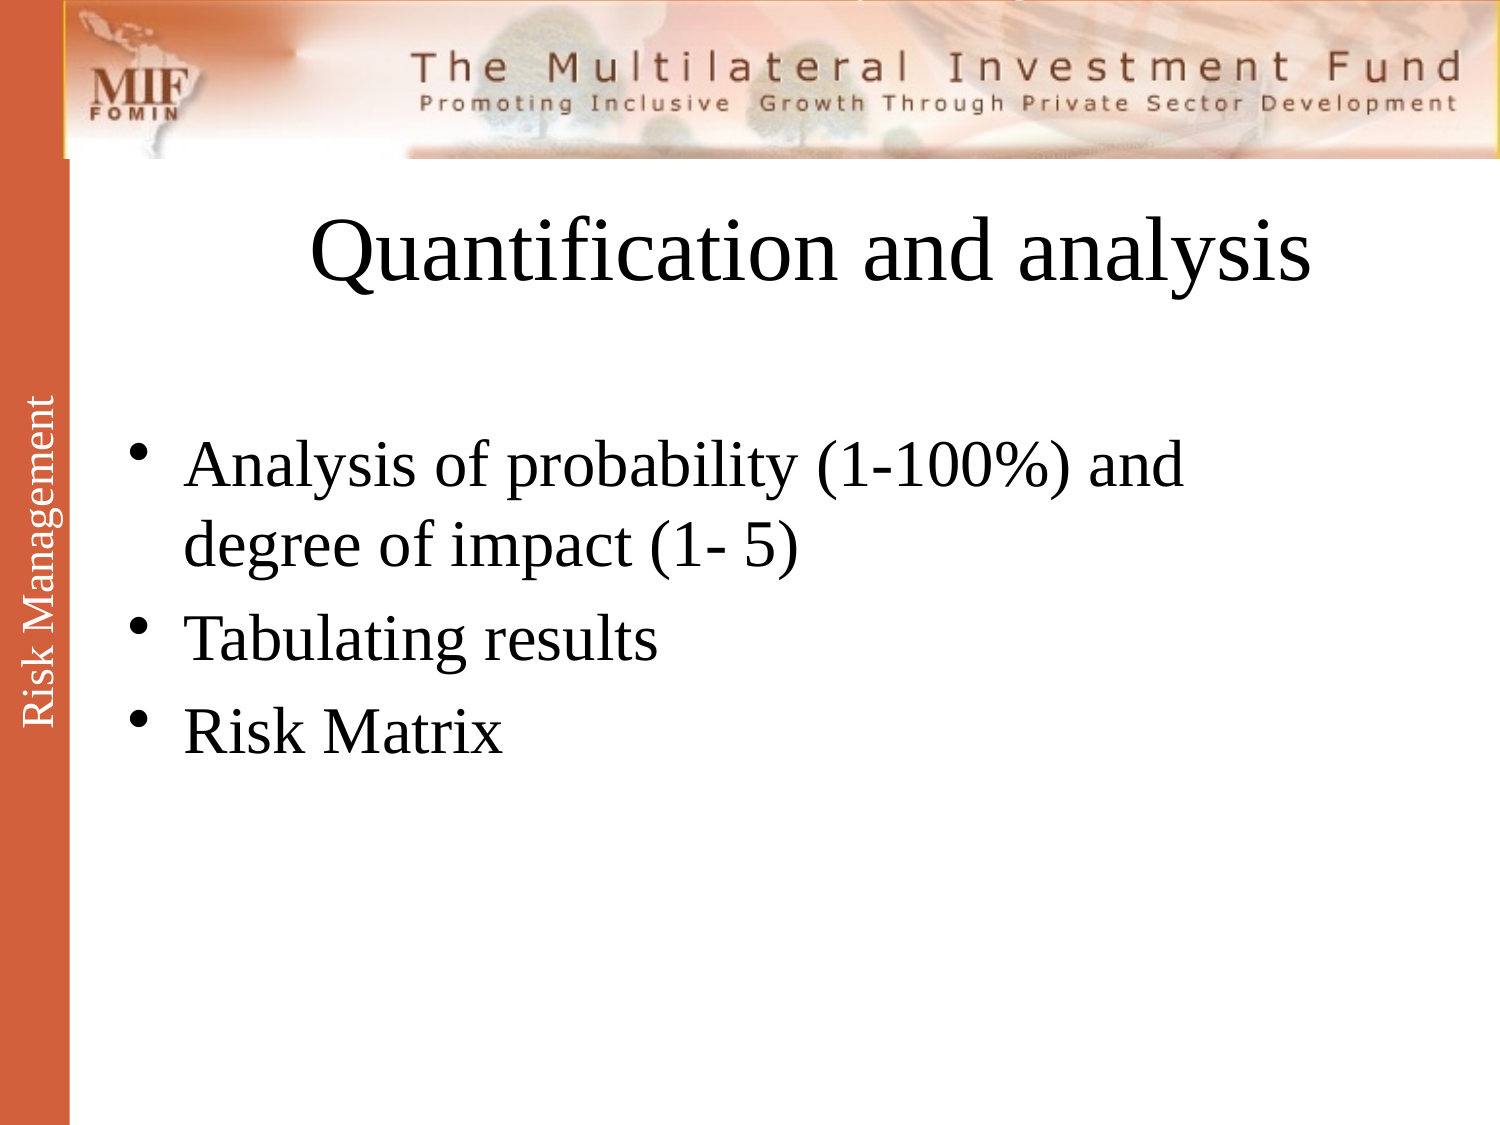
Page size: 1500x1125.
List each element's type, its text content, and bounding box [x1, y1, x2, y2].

text_box Risk Management [0, 0, 70, 1125]
list Analysis of probability (1-100%) and degree of impact (1- 5) Tabulating results Risk Matrix [112, 412, 1388, 1001]
title Quantification and analysis [174, 167, 1451, 338]
picture [62, 0, 1500, 160]
